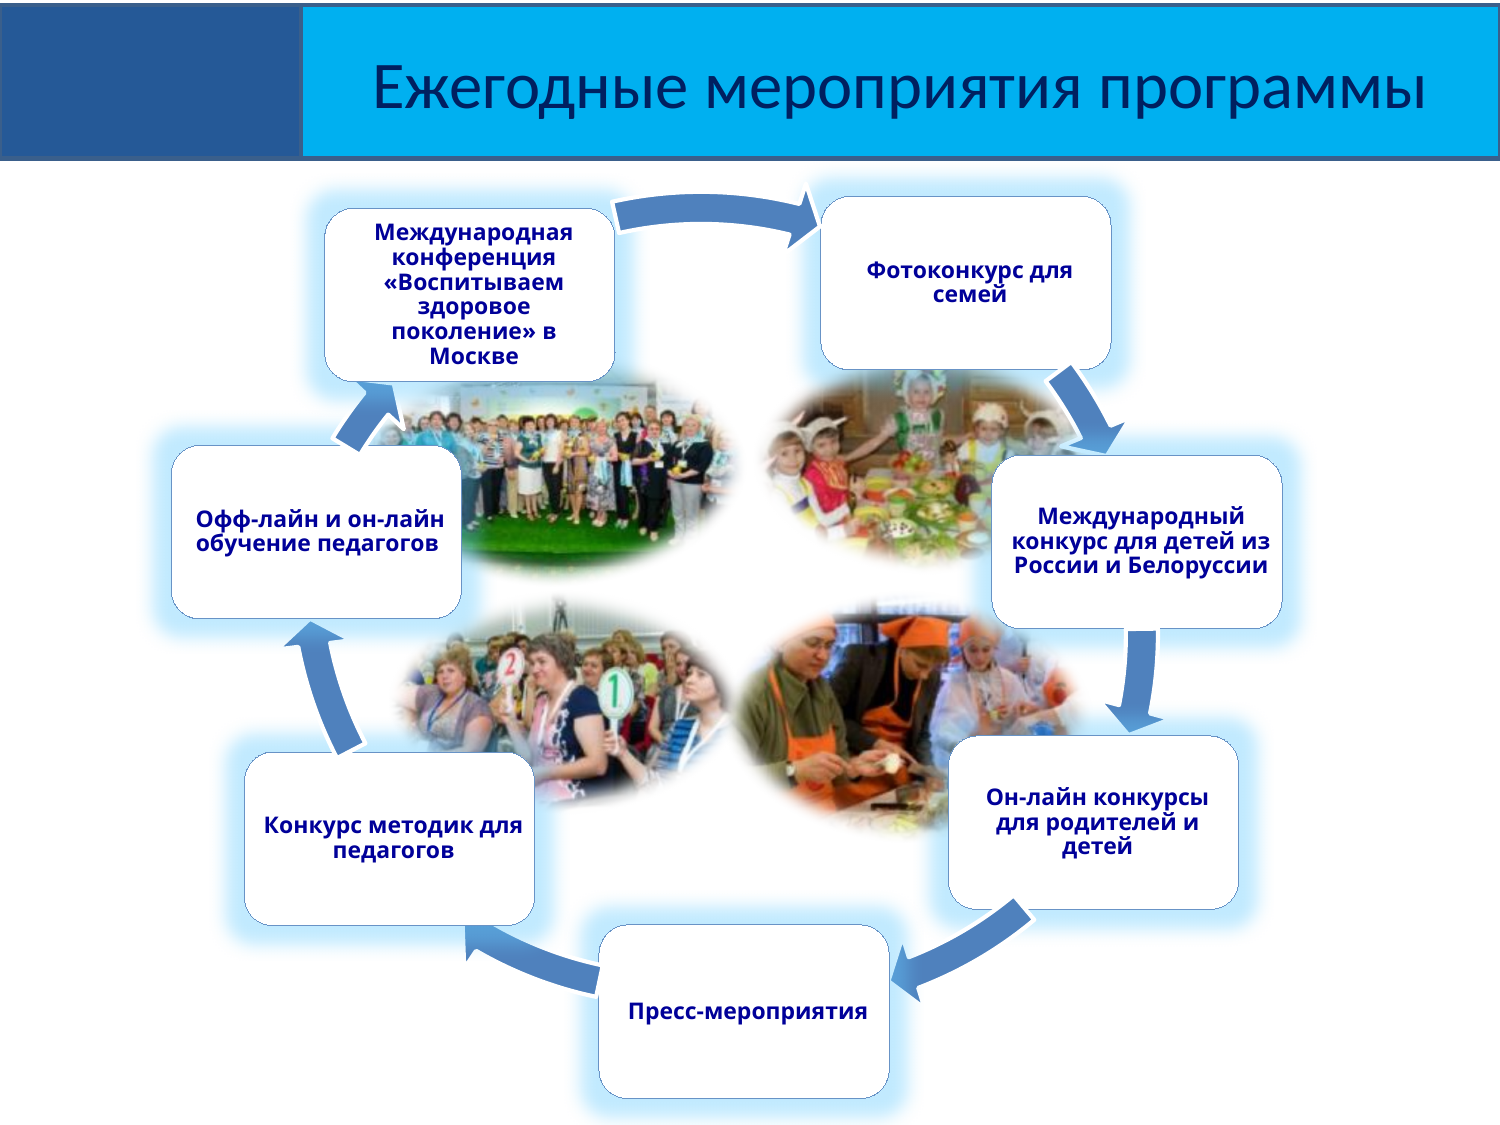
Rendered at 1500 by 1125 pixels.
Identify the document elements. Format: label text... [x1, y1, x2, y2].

text_box [0, 3, 299, 161]
text_box Ежегодные мероприятия программы [299, 3, 1500, 161]
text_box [52, 184, 1436, 1095]
